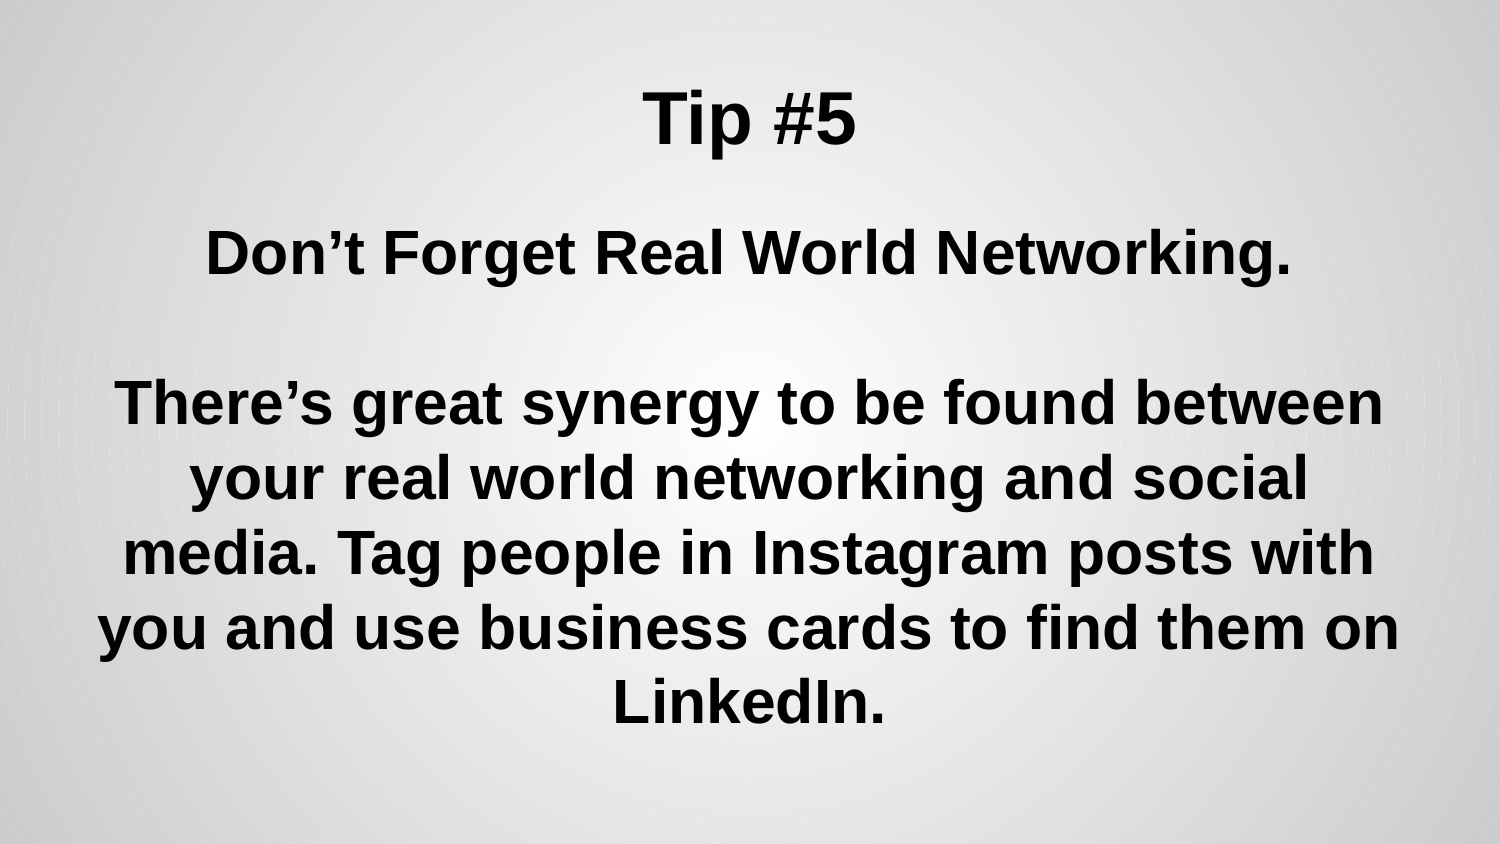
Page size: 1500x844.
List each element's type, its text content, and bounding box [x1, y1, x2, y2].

list Don’t Forget Real World Networking. There’s great synergy to be found between your real world networking and social media. Tag people in Instagram posts with you and use business cards to find them on LinkedIn. [75, 196, 1425, 808]
title Tip #5 [75, 33, 1425, 175]
